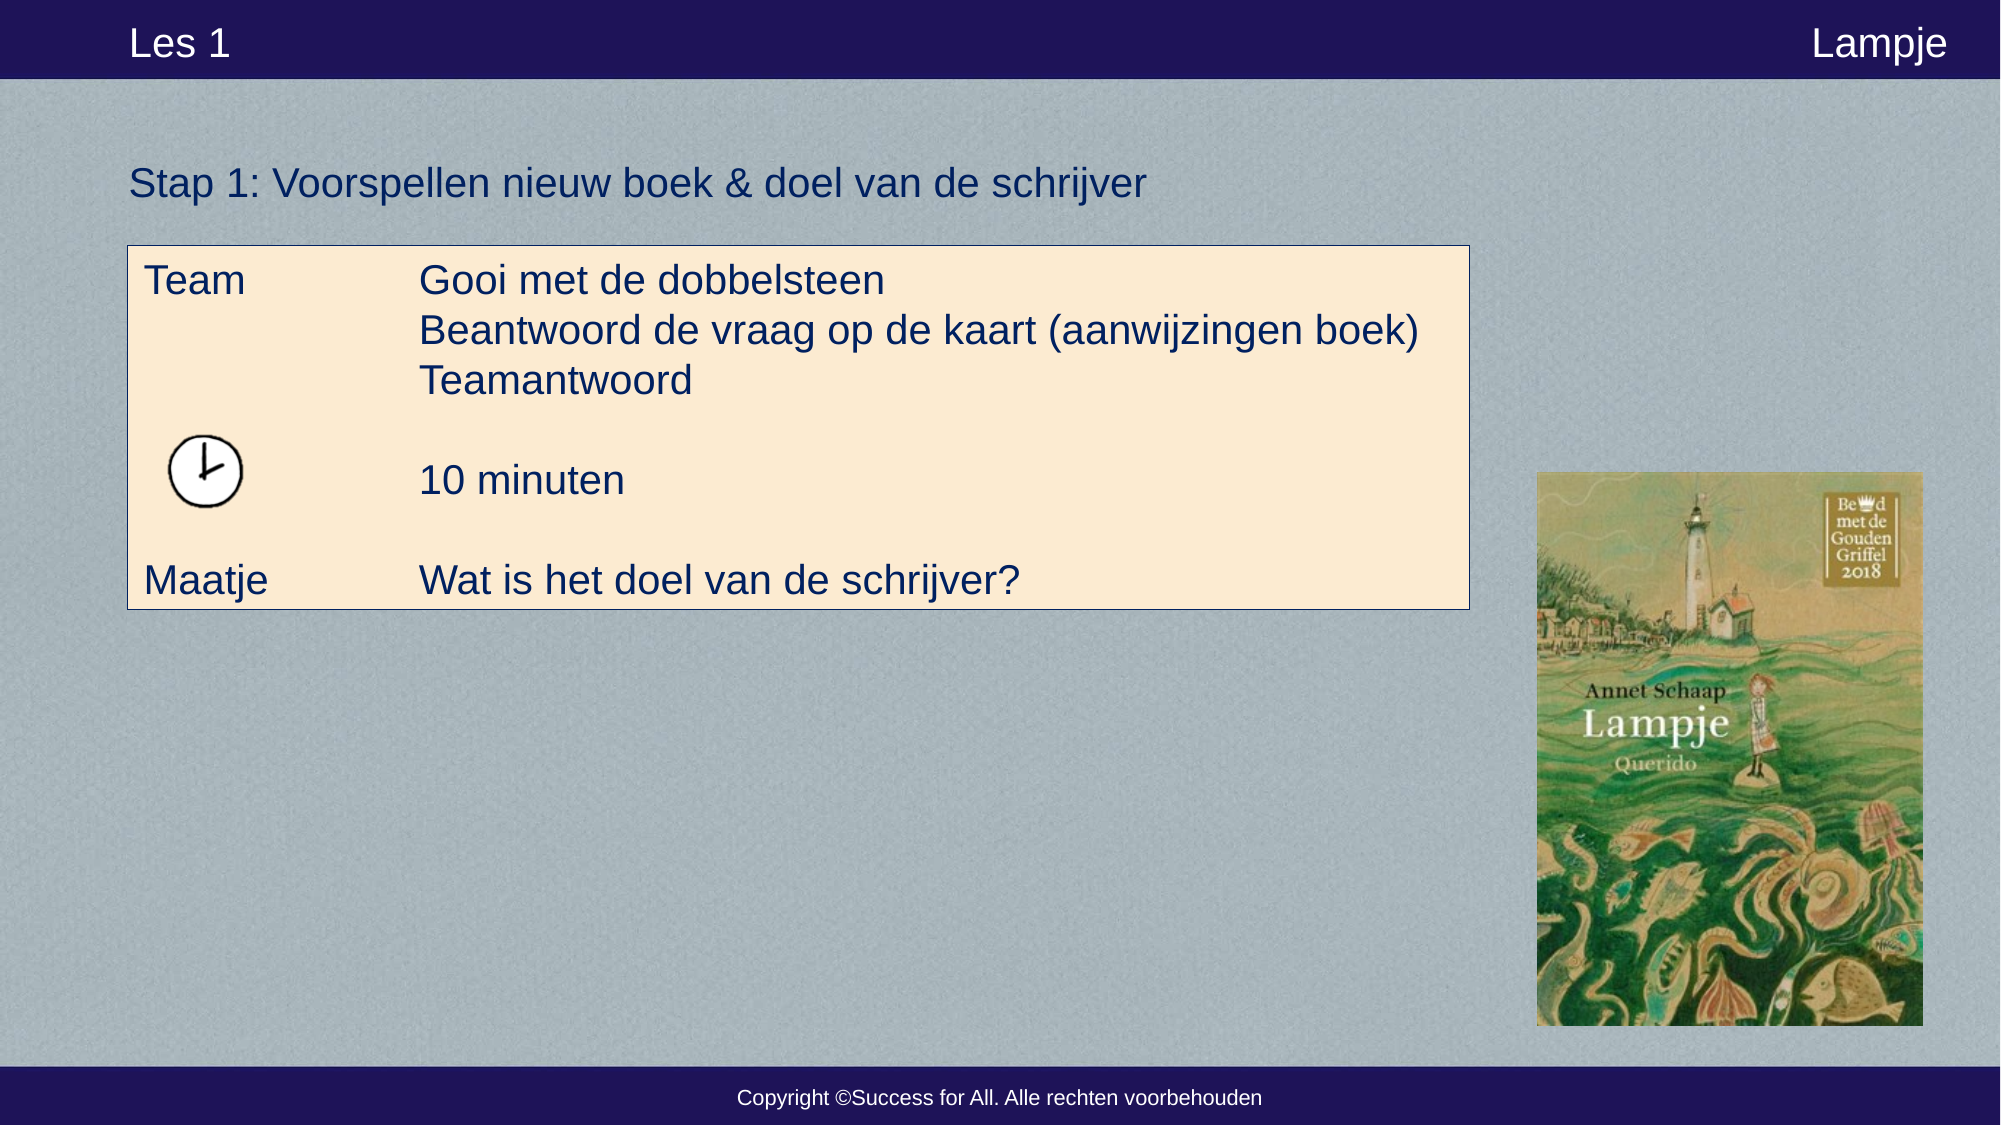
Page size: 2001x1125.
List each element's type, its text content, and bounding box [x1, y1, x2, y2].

text_box Copyright ©Success for All. Alle rechten voorbehouden [0, 1076, 2000, 1125]
picture [0, 0, 2001, 1125]
text_box Les 1 [114, 8, 354, 73]
text_box Lampje [786, 8, 1963, 123]
text_box Team Gooi met de dobbelsteen Beantwoord de vraag op de kaart (aanwijzingen boek) Teamantwoord 10 minuten Maatje Wat is het doel van de schrijver? [127, 245, 1470, 610]
text_box Stap 1: Voorspellen nieuw boek & doel van de schrijver [113, 148, 1635, 214]
